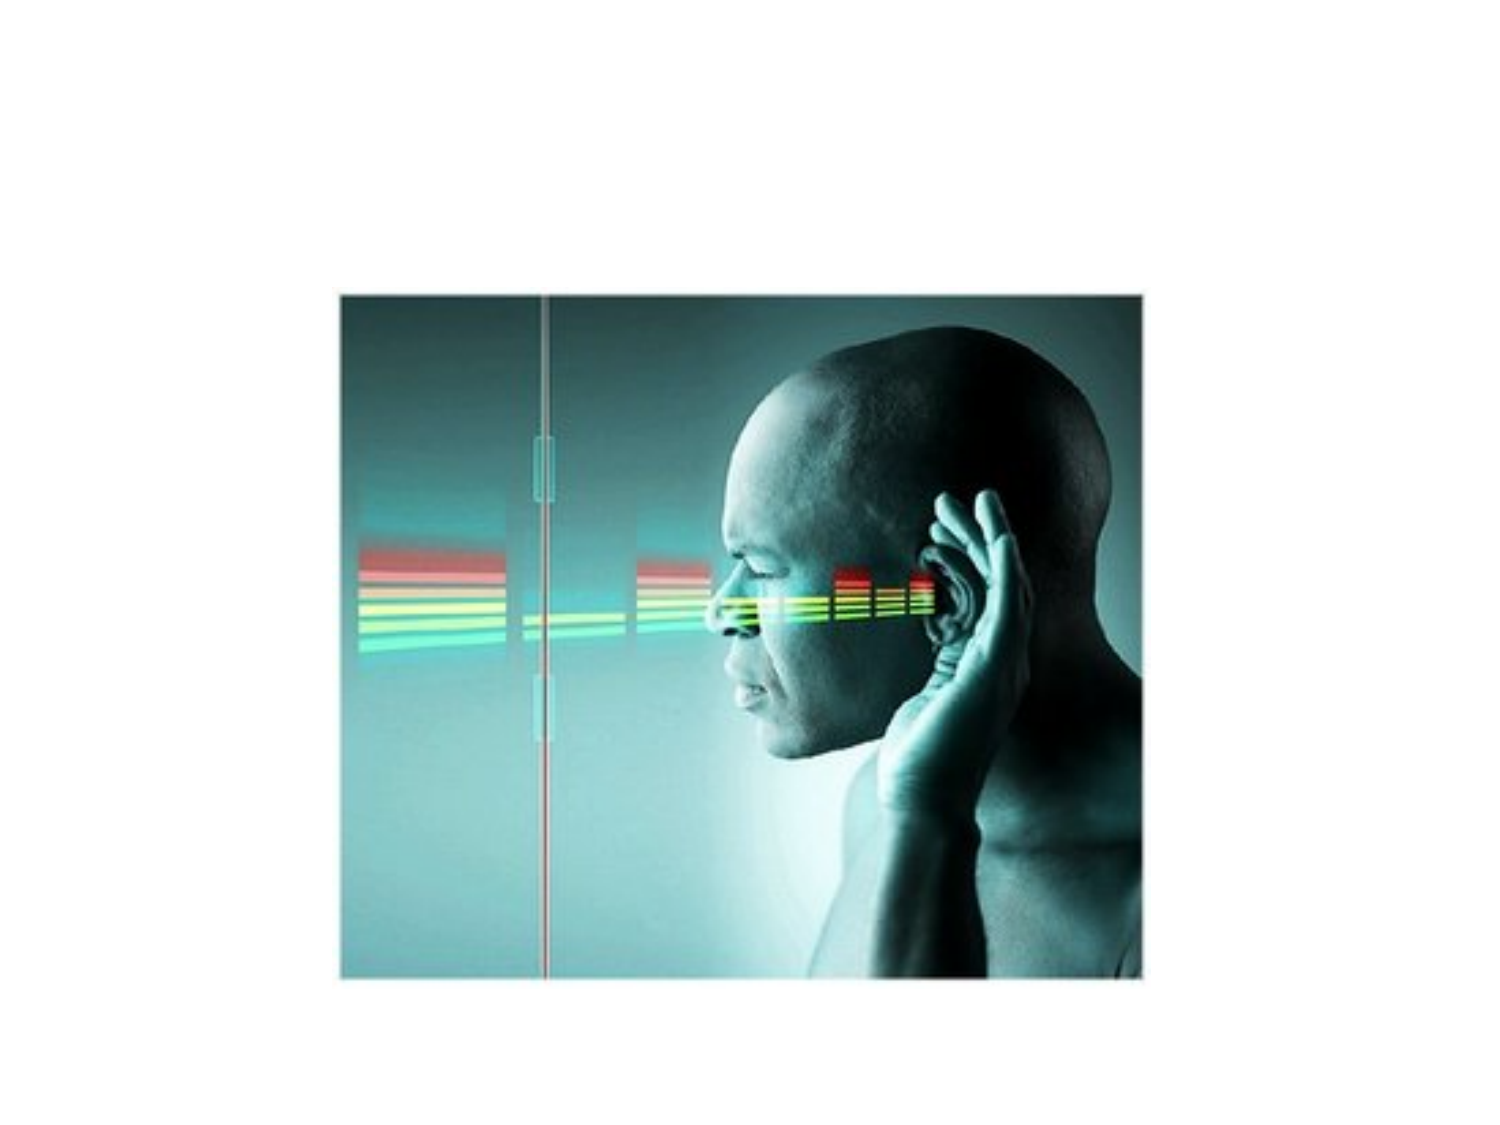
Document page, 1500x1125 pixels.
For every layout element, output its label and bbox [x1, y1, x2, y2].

picture [332, 287, 1151, 989]
